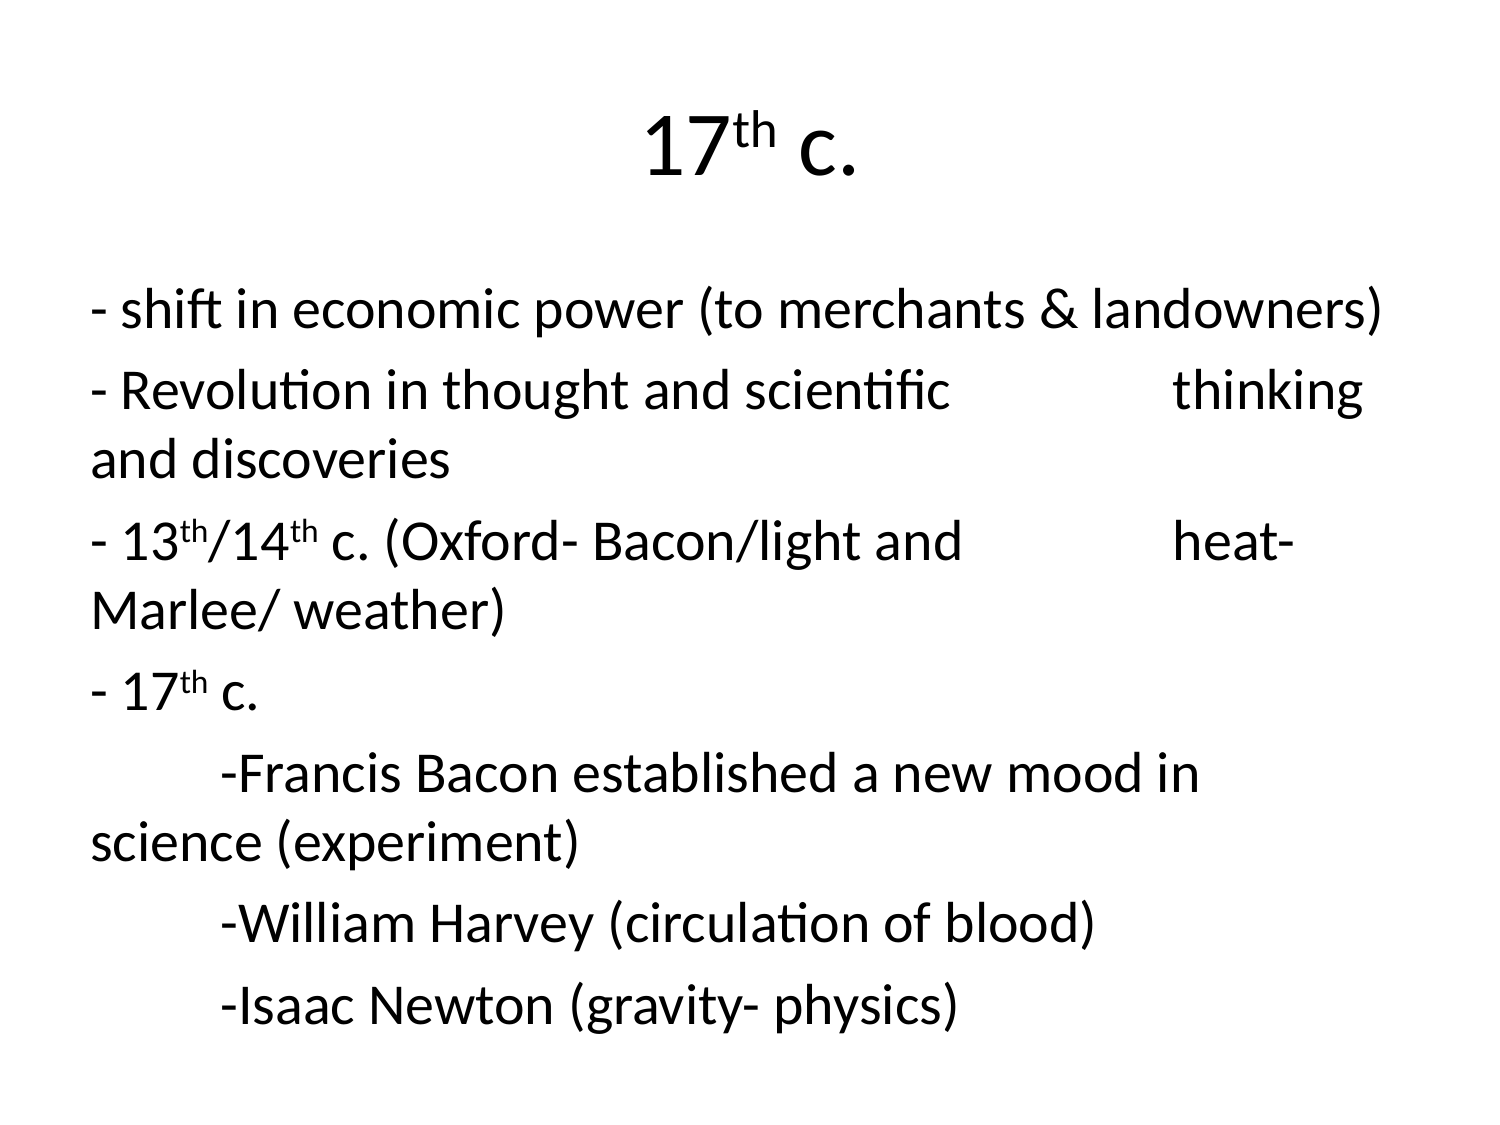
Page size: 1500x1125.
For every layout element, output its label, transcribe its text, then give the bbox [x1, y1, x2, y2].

title 17th c. [75, 45, 1425, 233]
list - shift in economic power (to merchants & landowners) - Revolution in thought and scientific thinking and discoveries - 13th/14th c. (Oxford- Bacon/light and heat- Marlee/ weather) - 17th c. -Francis Bacon established a new mood in science (experiment) -William Harvey (circulation of blood) -Isaac Newton (gravity- physics) [75, 262, 1425, 1059]
